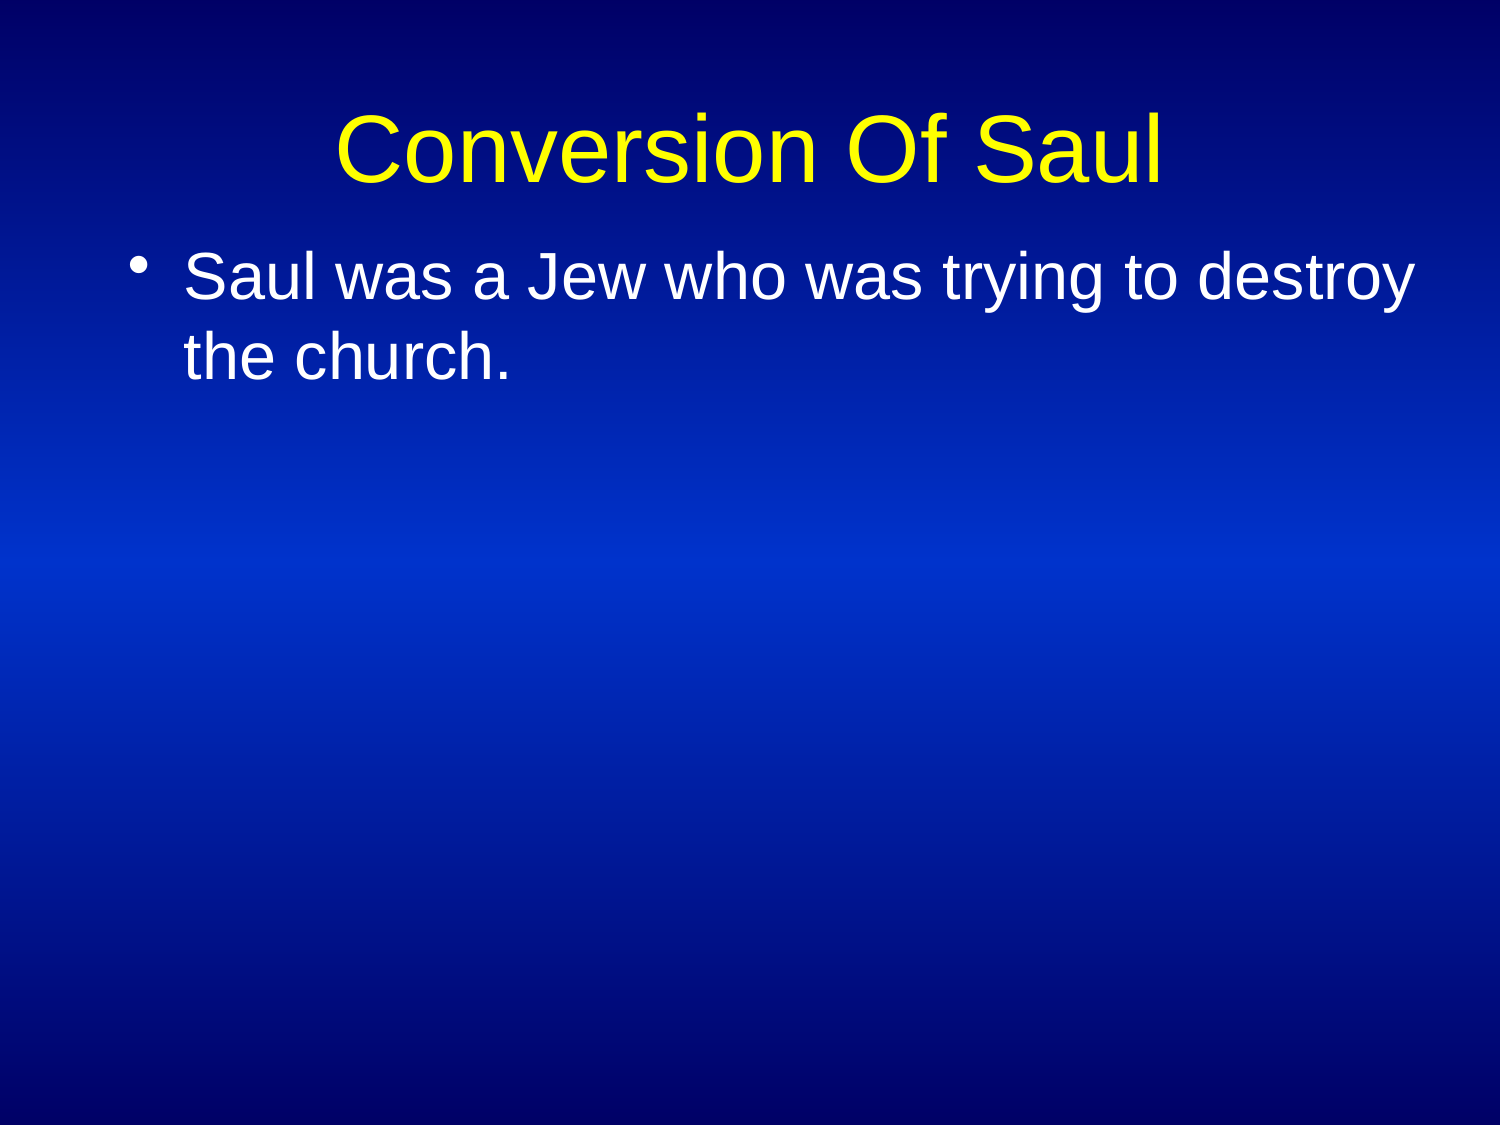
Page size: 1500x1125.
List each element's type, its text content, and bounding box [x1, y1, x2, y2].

title Conversion Of Saul [37, 50, 1463, 238]
list Saul was a Jew who was trying to destroy the church. [112, 224, 1463, 1013]
